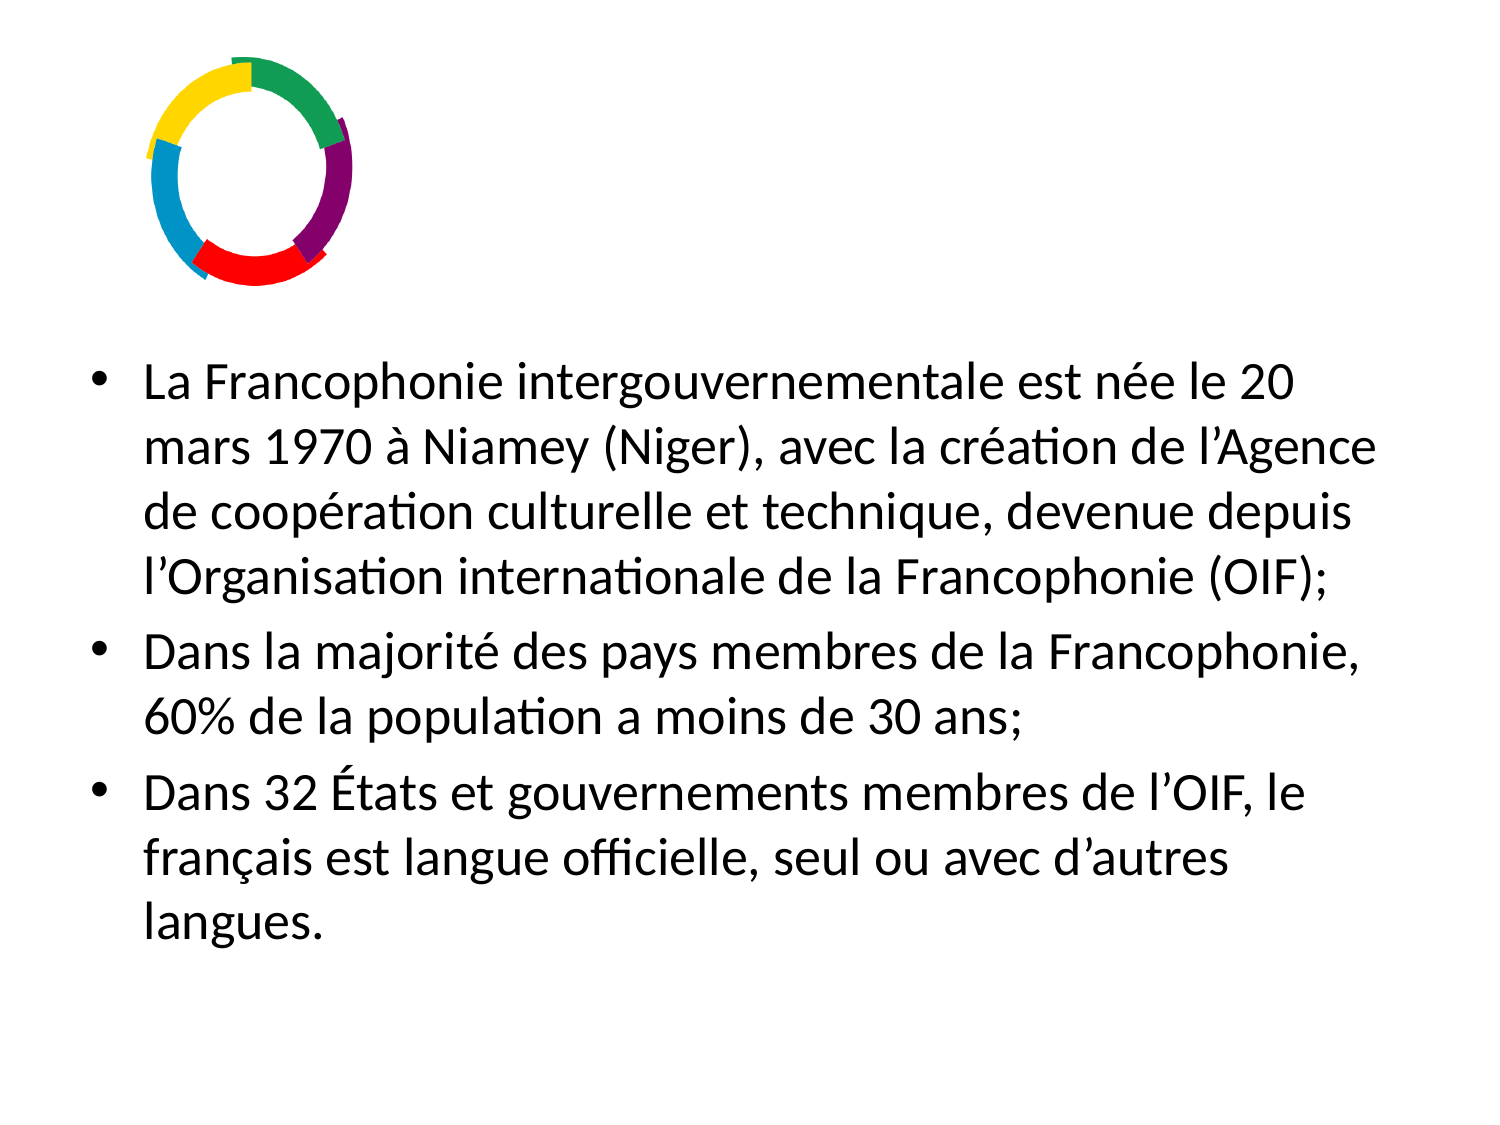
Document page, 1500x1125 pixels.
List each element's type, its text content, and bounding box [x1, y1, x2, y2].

picture [17, 0, 481, 343]
list La Francophonie intergouvernementale est née le 20 mars 1970 à Niamey (Niger), avec la création de l’Agence de coopération culturelle et technique, devenue depuis l’Organisation internationale de la Francophonie (OIF); Dans la majorité des pays membres de la Francophonie, 60% de la population a moins de 30 ans; Dans 32 États et gouvernements membres de l’OIF, le français est langue officielle, seul ou avec d’autres langues. [75, 338, 1425, 1035]
